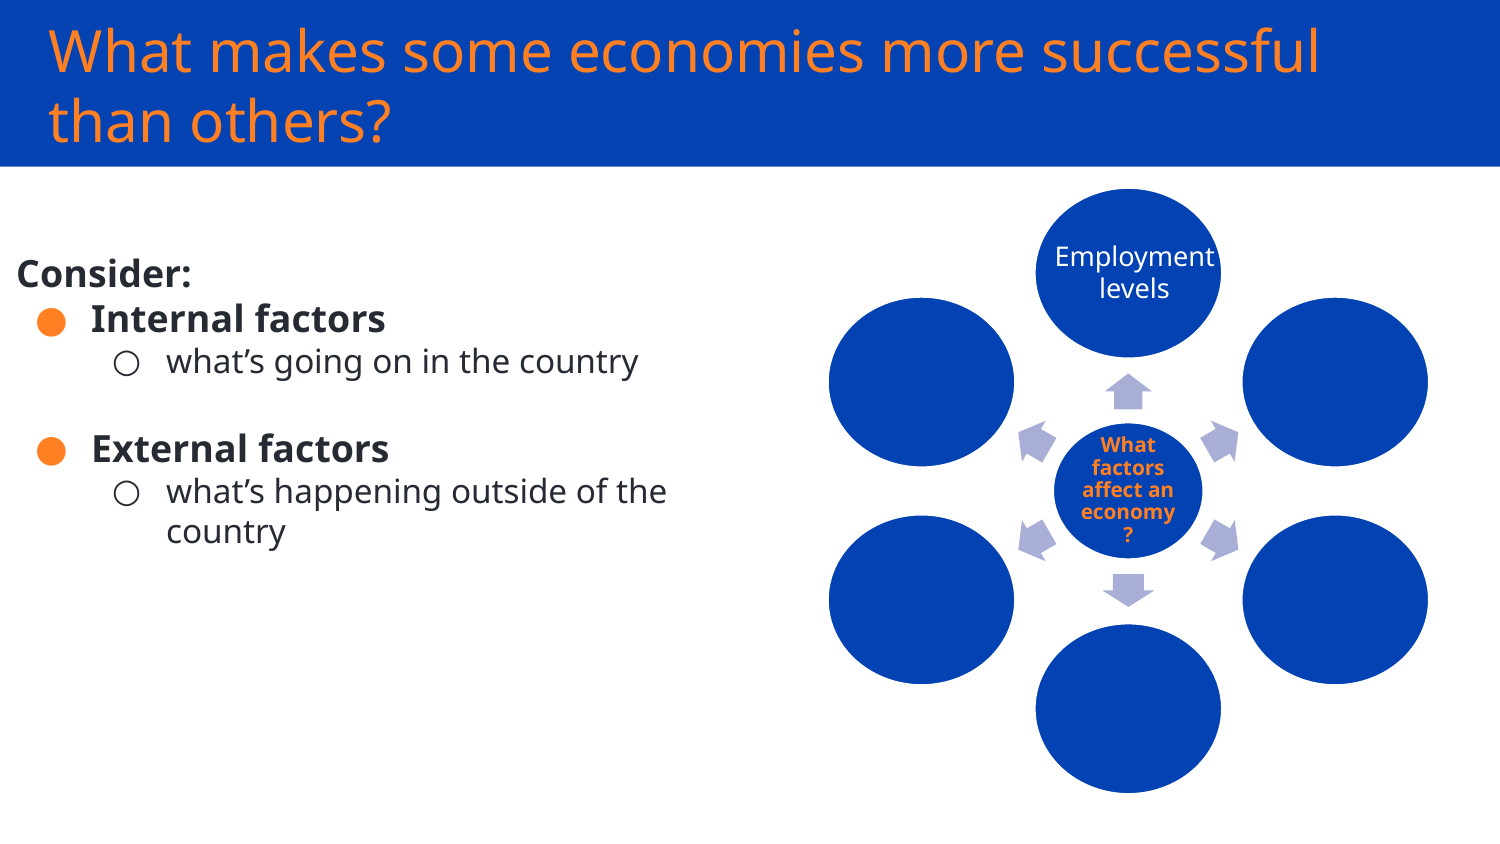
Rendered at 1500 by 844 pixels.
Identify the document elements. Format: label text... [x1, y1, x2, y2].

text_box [826, 186, 1431, 796]
text_box Consider: Internal factors what’s going on in the country External factors what’s happening outside of the country [1, 235, 783, 650]
text_box What makes some economies more successful than others? [34, 41, 1346, 127]
